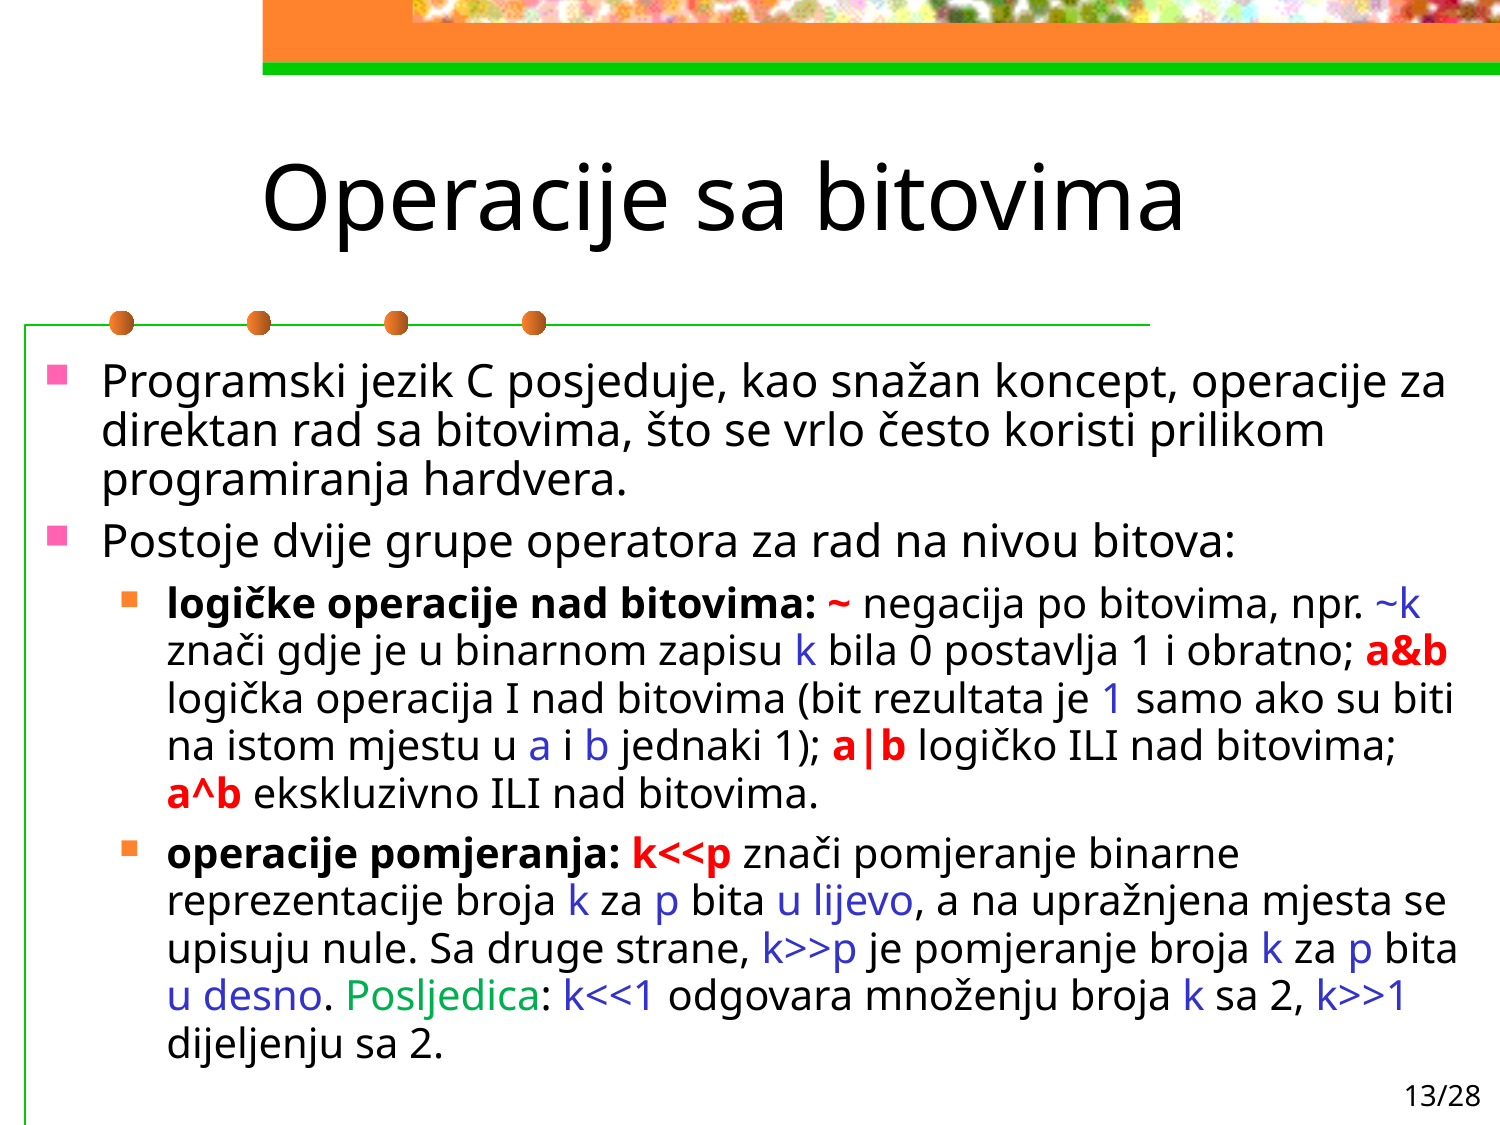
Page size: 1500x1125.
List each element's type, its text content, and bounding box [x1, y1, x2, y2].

list Programski jezik C posjeduje, kao snažan koncept, operacije za direktan rad sa bitovima, što se vrlo često koristi prilikom programiranja hardvera. Postoje dvije grupe operatora za rad na nivou bitova: logičke operacije nad bitovima: ~ negacija po bitovima, npr. ~k znači gdje je u binarnom zapisu k bila 0 postavlja 1 i obratno; a&b logička operacija I nad bitovima (bit rezultata je 1 samo ako su biti na istom mjestu u a i b jednaki 1); a|b logičko ILI nad bitovima; a^b ekskluzivno ILI nad bitovima. operacije pomjeranja: k<<p znači pomjeranje binarne reprezentacije broja k za p bita u lijevo, a na upražnjena mjesta se upisuju nule. Sa druge strane, k>>p je pomjeranje broja k za p bita u desno. Posljedica: k<<1 odgovara množenju broja k sa 2, k>>1 dijeljenju sa 2. [29, 350, 1483, 1088]
slide_number 13/28 [1364, 1049, 1497, 1125]
picture [412, 0, 1500, 23]
title Operacije sa bitovima [87, 99, 1363, 288]
